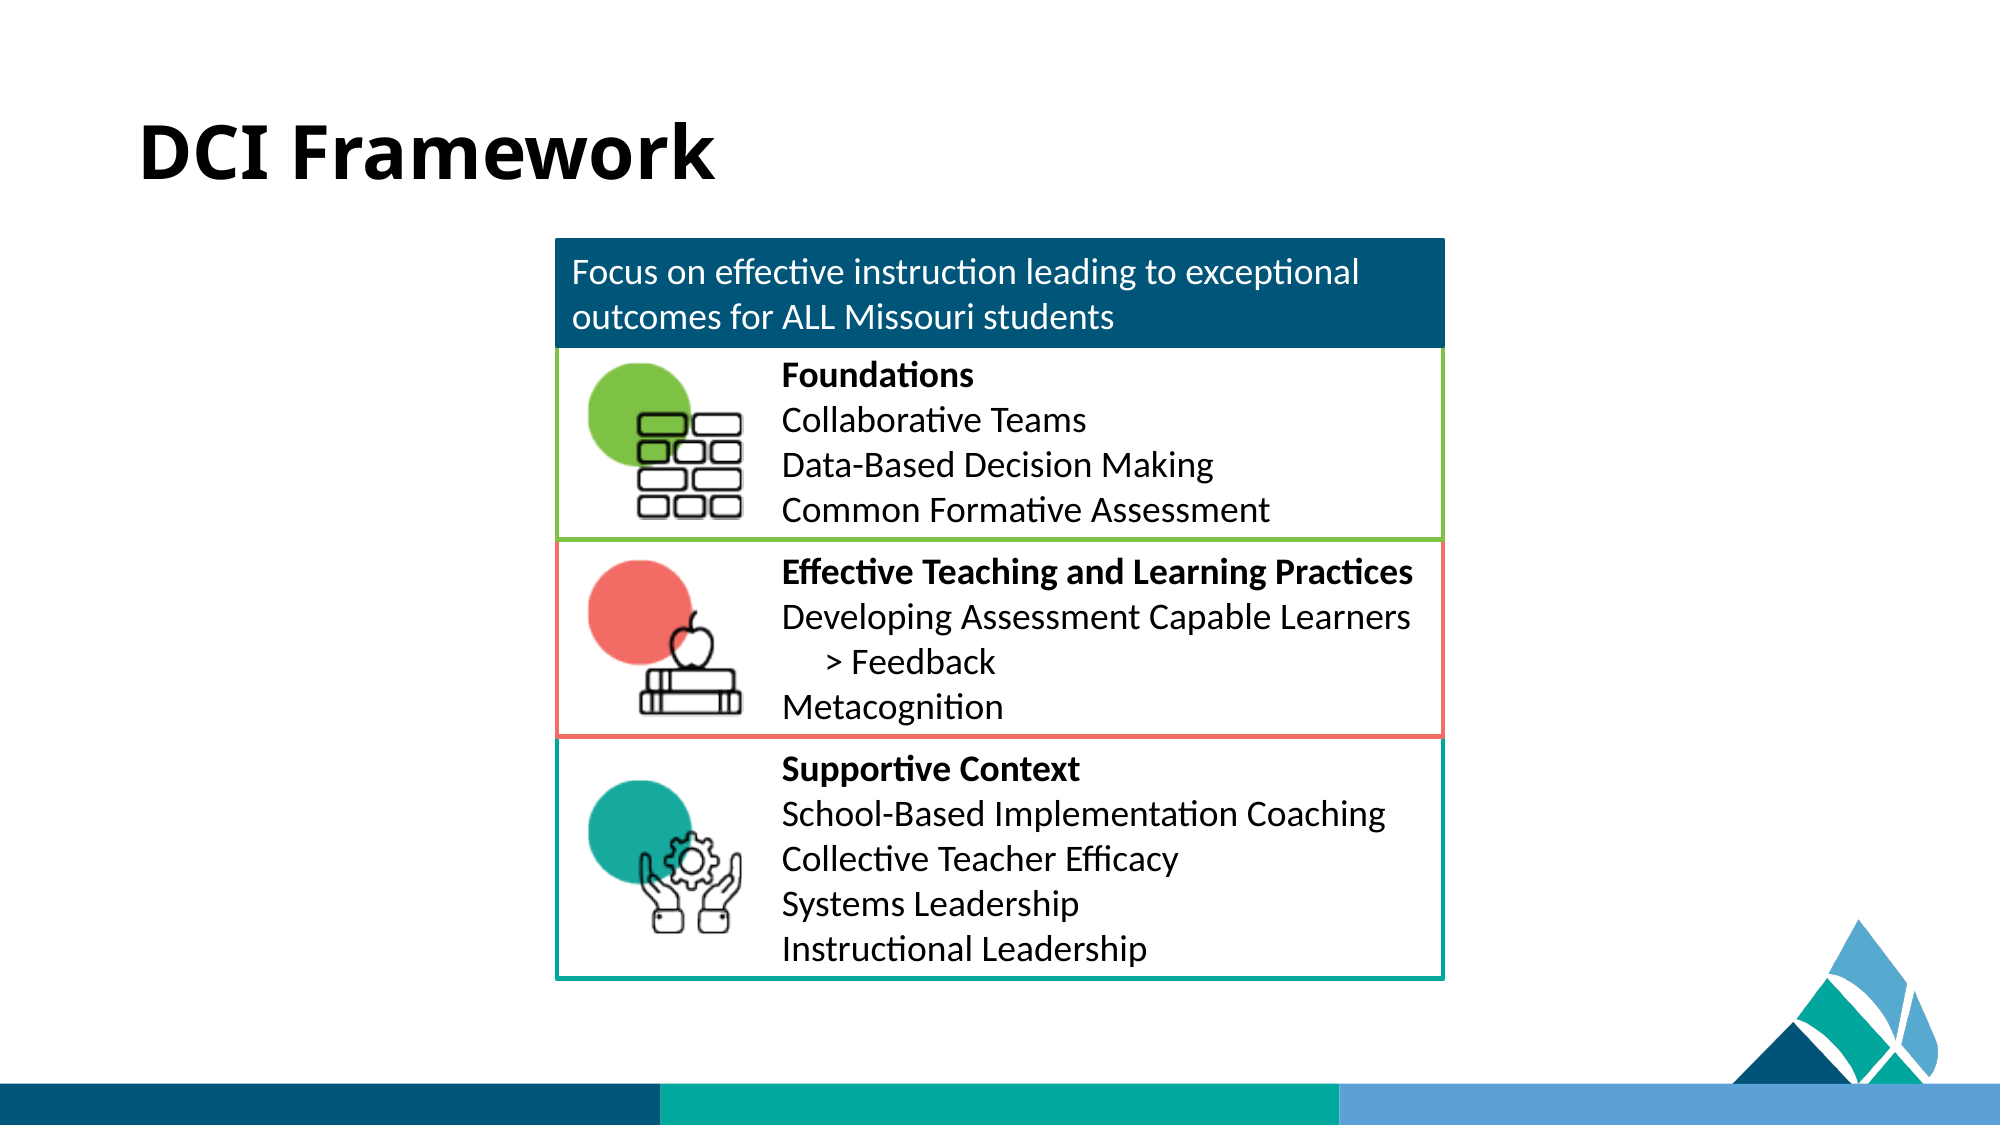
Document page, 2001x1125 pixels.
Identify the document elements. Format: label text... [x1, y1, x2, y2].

picture [1732, 919, 1938, 1084]
title DCI Framework [137, 59, 1863, 240]
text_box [556, 239, 1444, 979]
